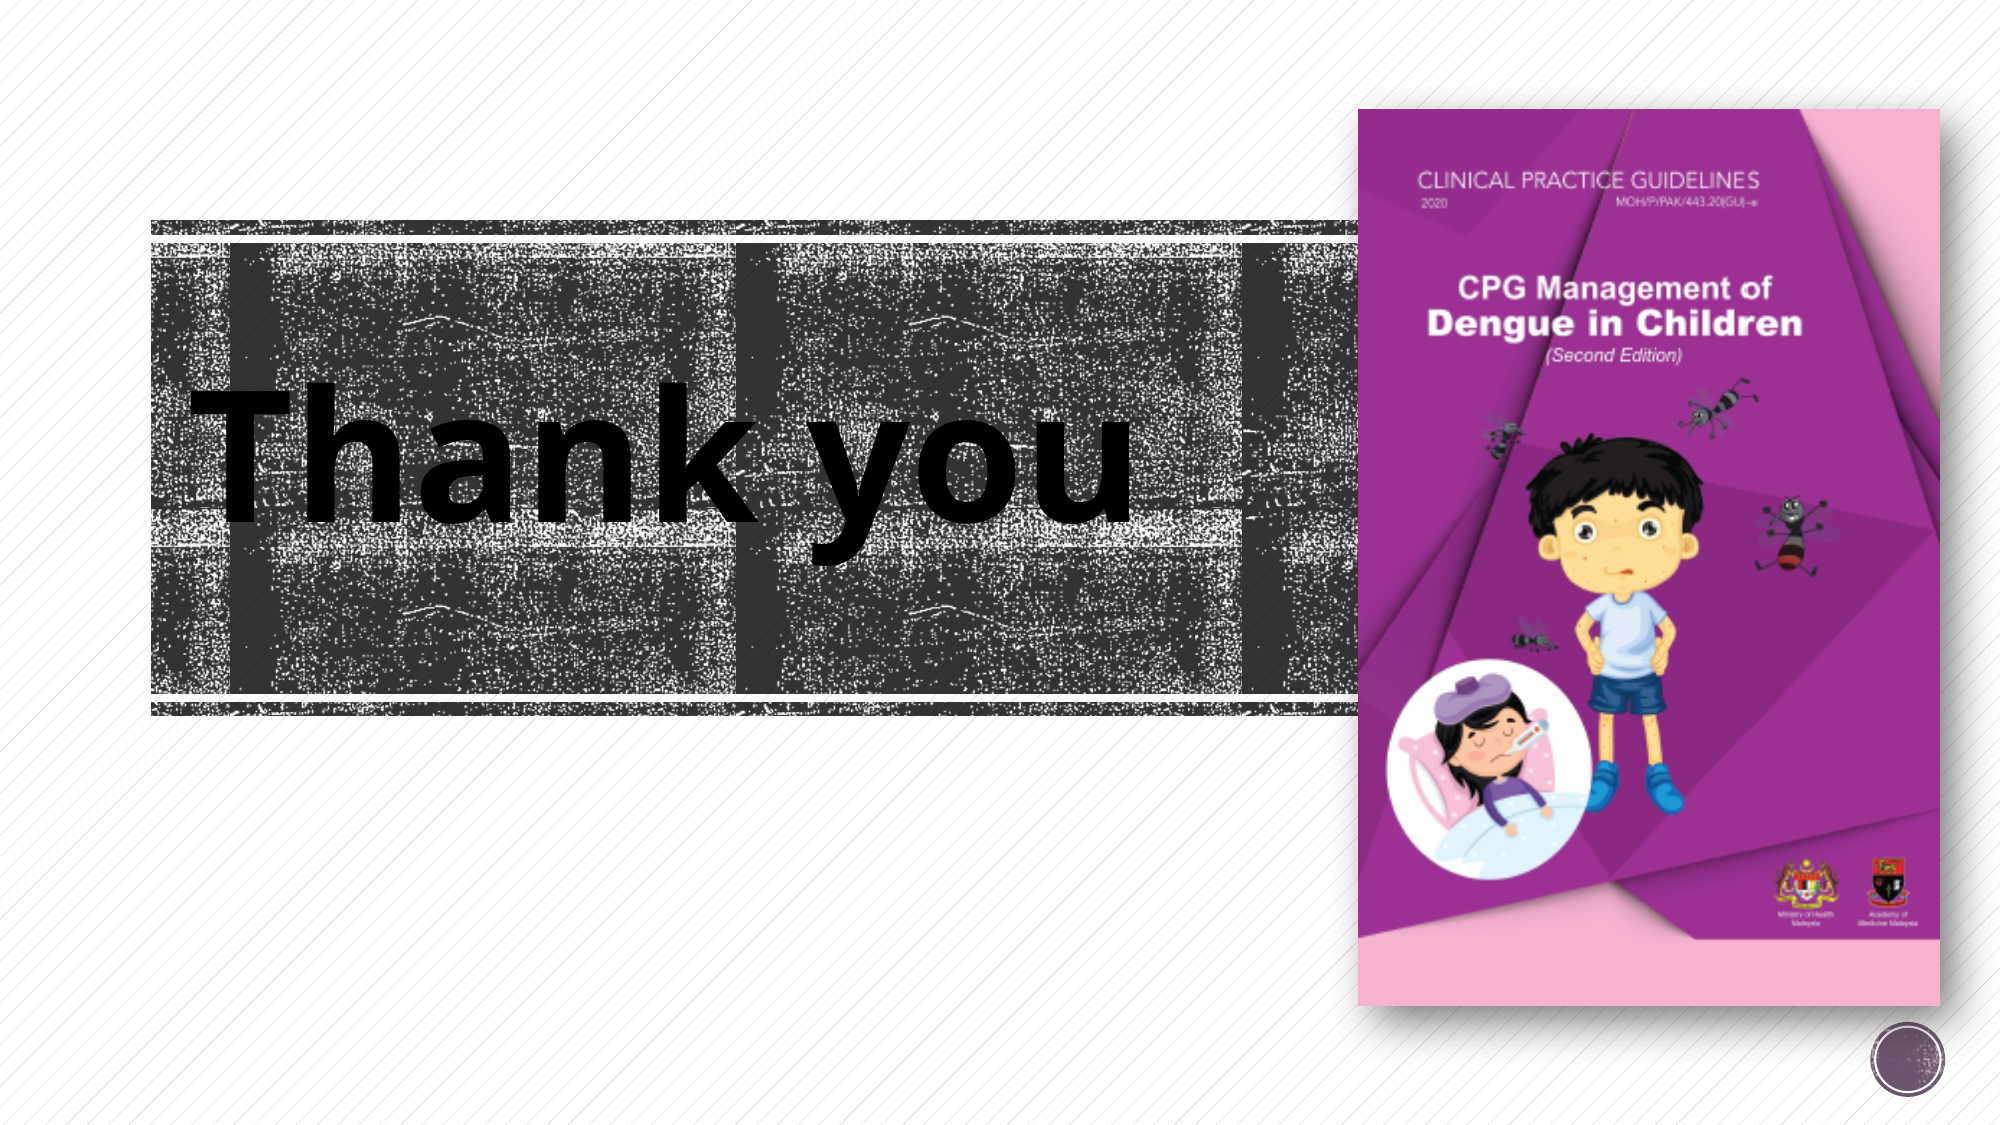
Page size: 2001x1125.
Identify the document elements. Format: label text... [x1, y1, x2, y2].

title Thank you [172, 234, 1340, 699]
picture [1358, 109, 1940, 1006]
slide_number 32 [1334, 702, 1340, 713]
slide_number 32 [1334, 220, 1340, 232]
